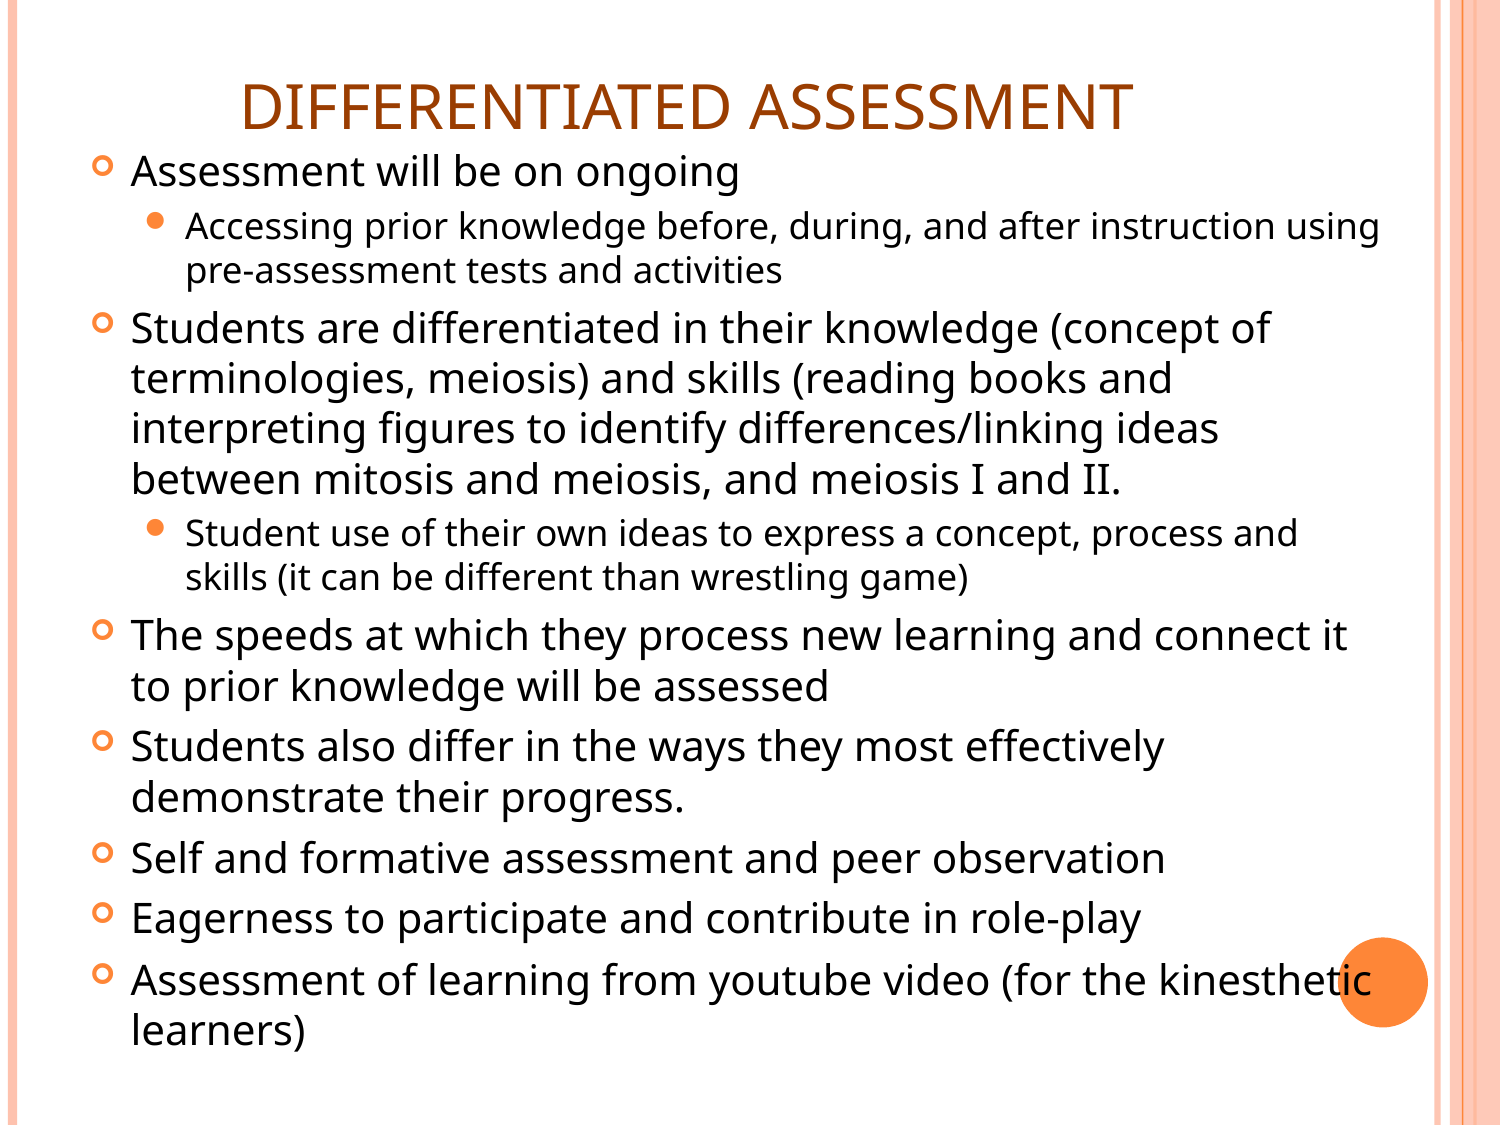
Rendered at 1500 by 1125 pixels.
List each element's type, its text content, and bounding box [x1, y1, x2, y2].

title Differentiated assessment [75, 45, 1300, 137]
list Assessment will be on ongoing Accessing prior knowledge before, during, and after instruction using pre-assessment tests and activities Students are differentiated in their knowledge (concept of terminologies, meiosis) and skills (reading books and interpreting figures to identify differences/linking ideas between mitosis and meiosis, and meiosis I and II. Student use of their own ideas to express a concept, process and skills (it can be different than wrestling game) The speeds at which they process new learning and connect it to prior knowledge will be assessed Students also differ in the ways they most effectively demonstrate their progress. Self and formative assessment and peer observation Eagerness to participate and contribute in role-play Assessment of learning from youtube video (for the kinesthetic learners) [75, 137, 1400, 1062]
